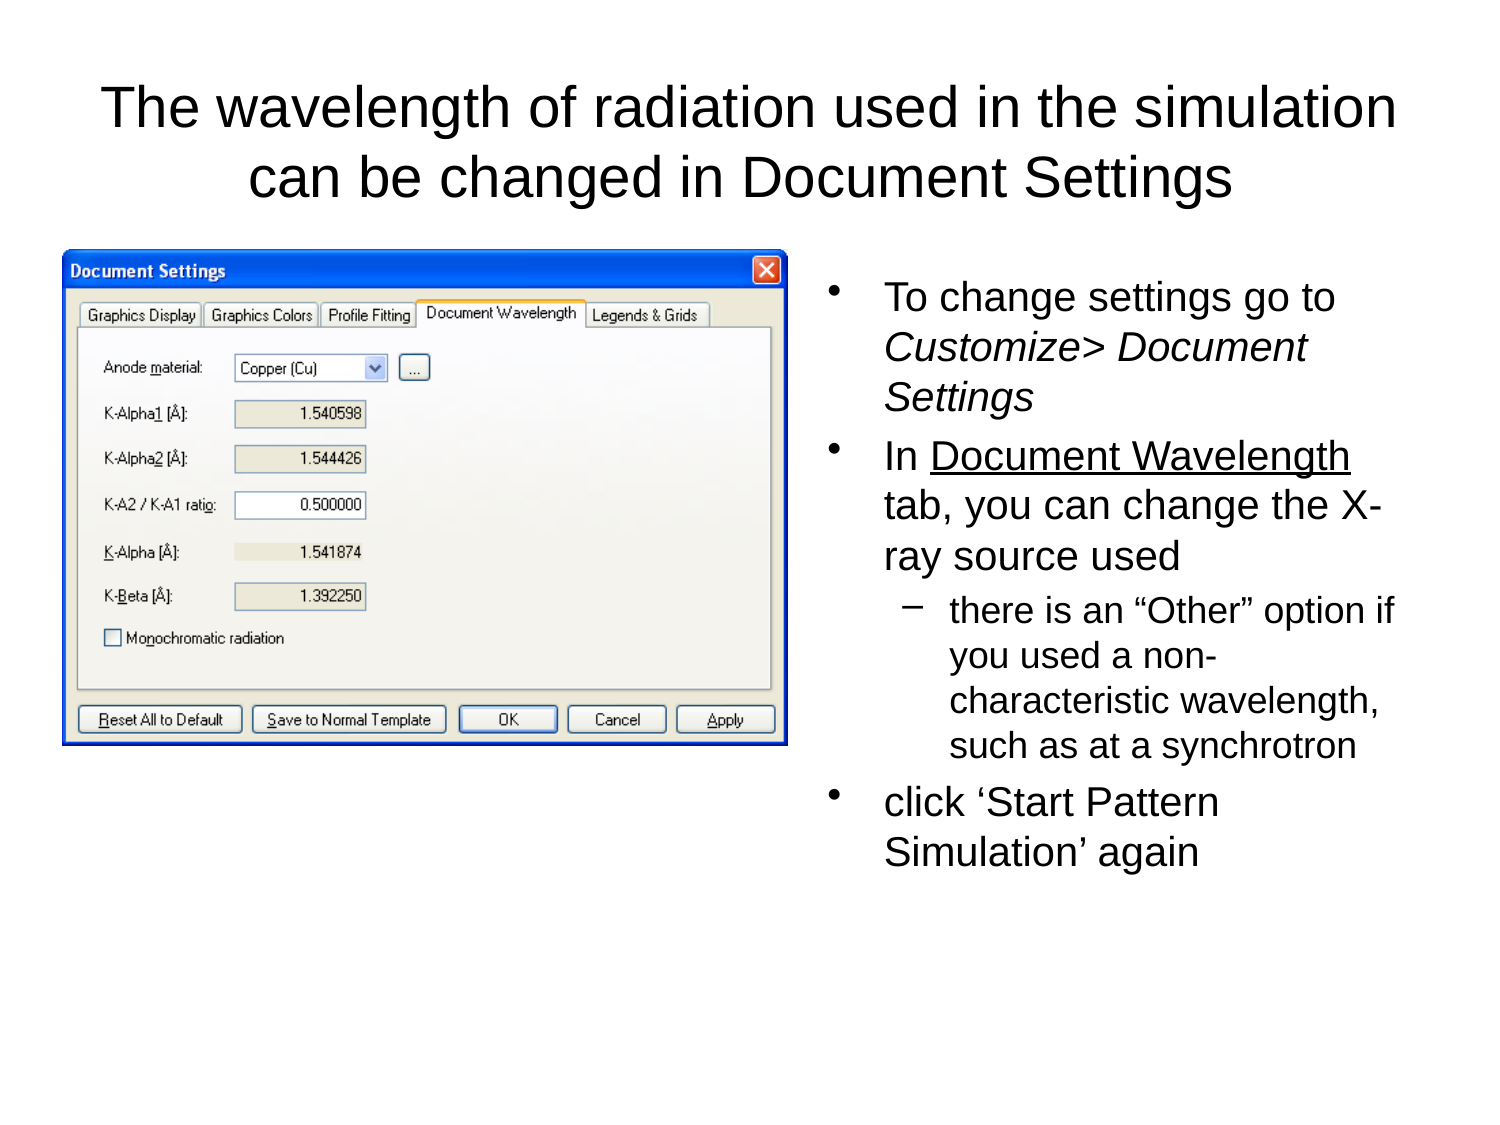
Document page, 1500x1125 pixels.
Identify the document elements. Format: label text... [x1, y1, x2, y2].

list To change settings go to Customize> Document Settings In Document Wavelength tab, you can change the X-ray source used there is an “Other” option if you used a non-characteristic wavelength, such as at a synchrotron click ‘Start Pattern Simulation’ again [812, 262, 1425, 1005]
title The wavelength of radiation used in the simulation can be changed in Document Settings [75, 45, 1425, 233]
picture [62, 249, 788, 746]
